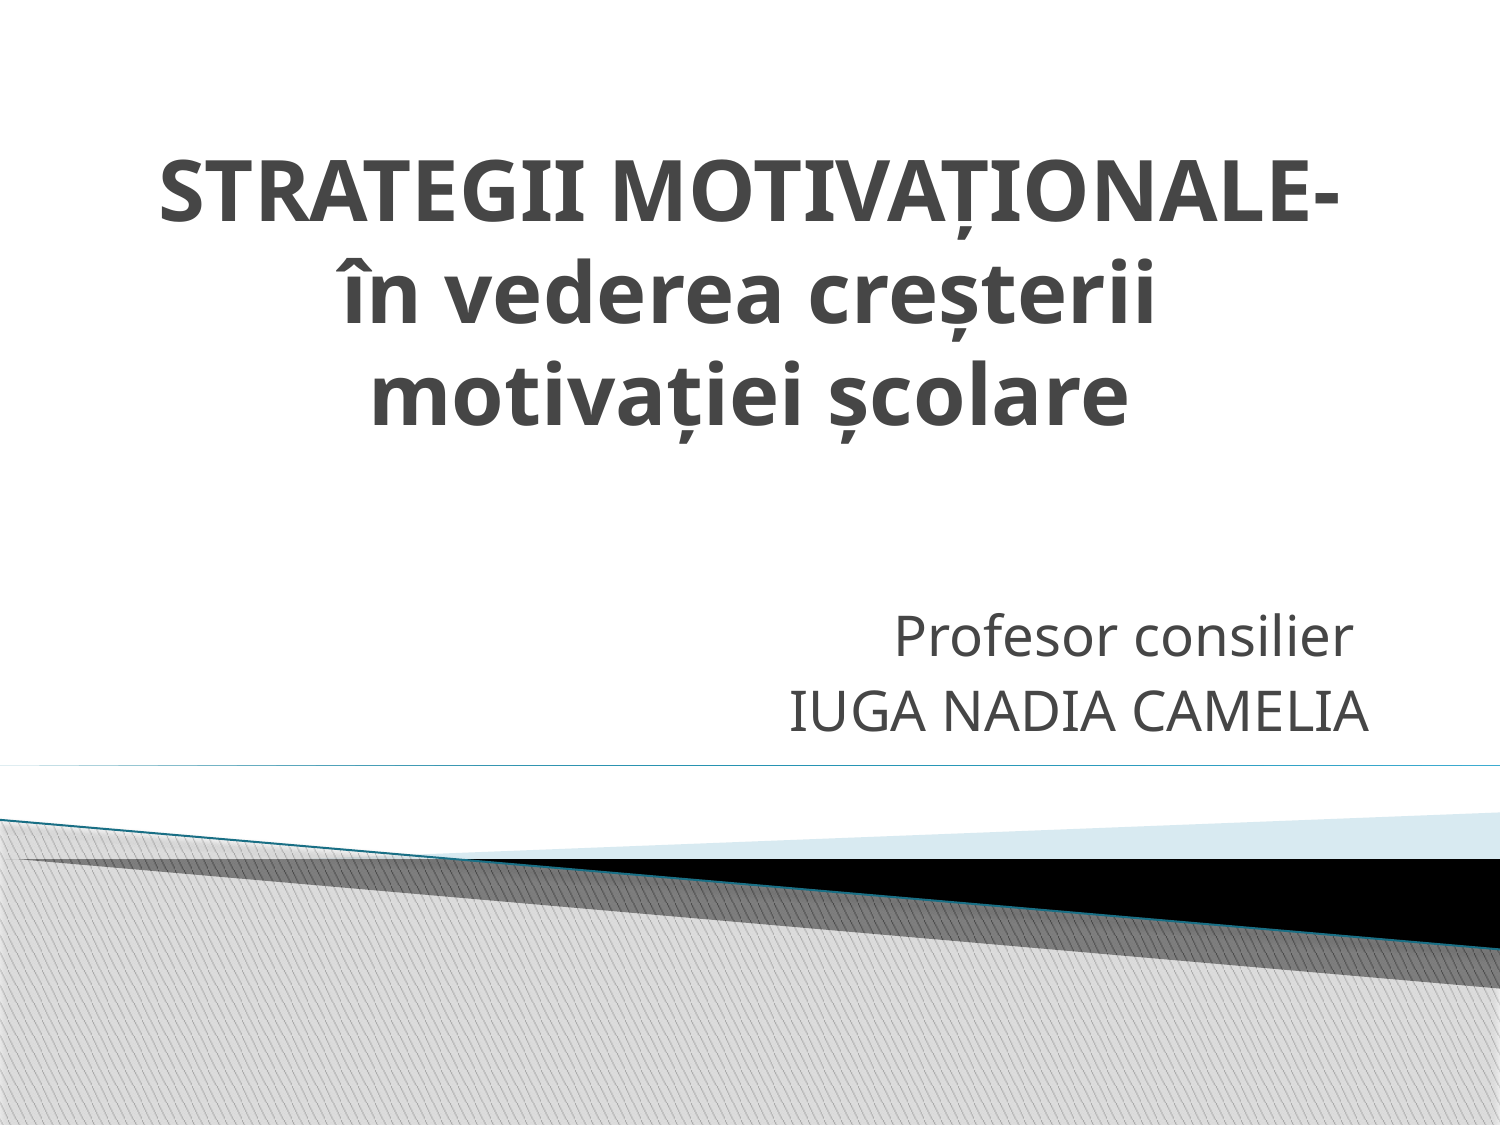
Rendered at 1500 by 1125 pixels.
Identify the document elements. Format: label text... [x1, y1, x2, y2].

picture [5, 859, 1500, 989]
subtitle Profesor consilier IUGA NADIA CAMELIA [112, 592, 1388, 790]
title STRATEGII MOTIVAȚIONALE- în vederea creșterii motivației școlare [112, 125, 1388, 450]
